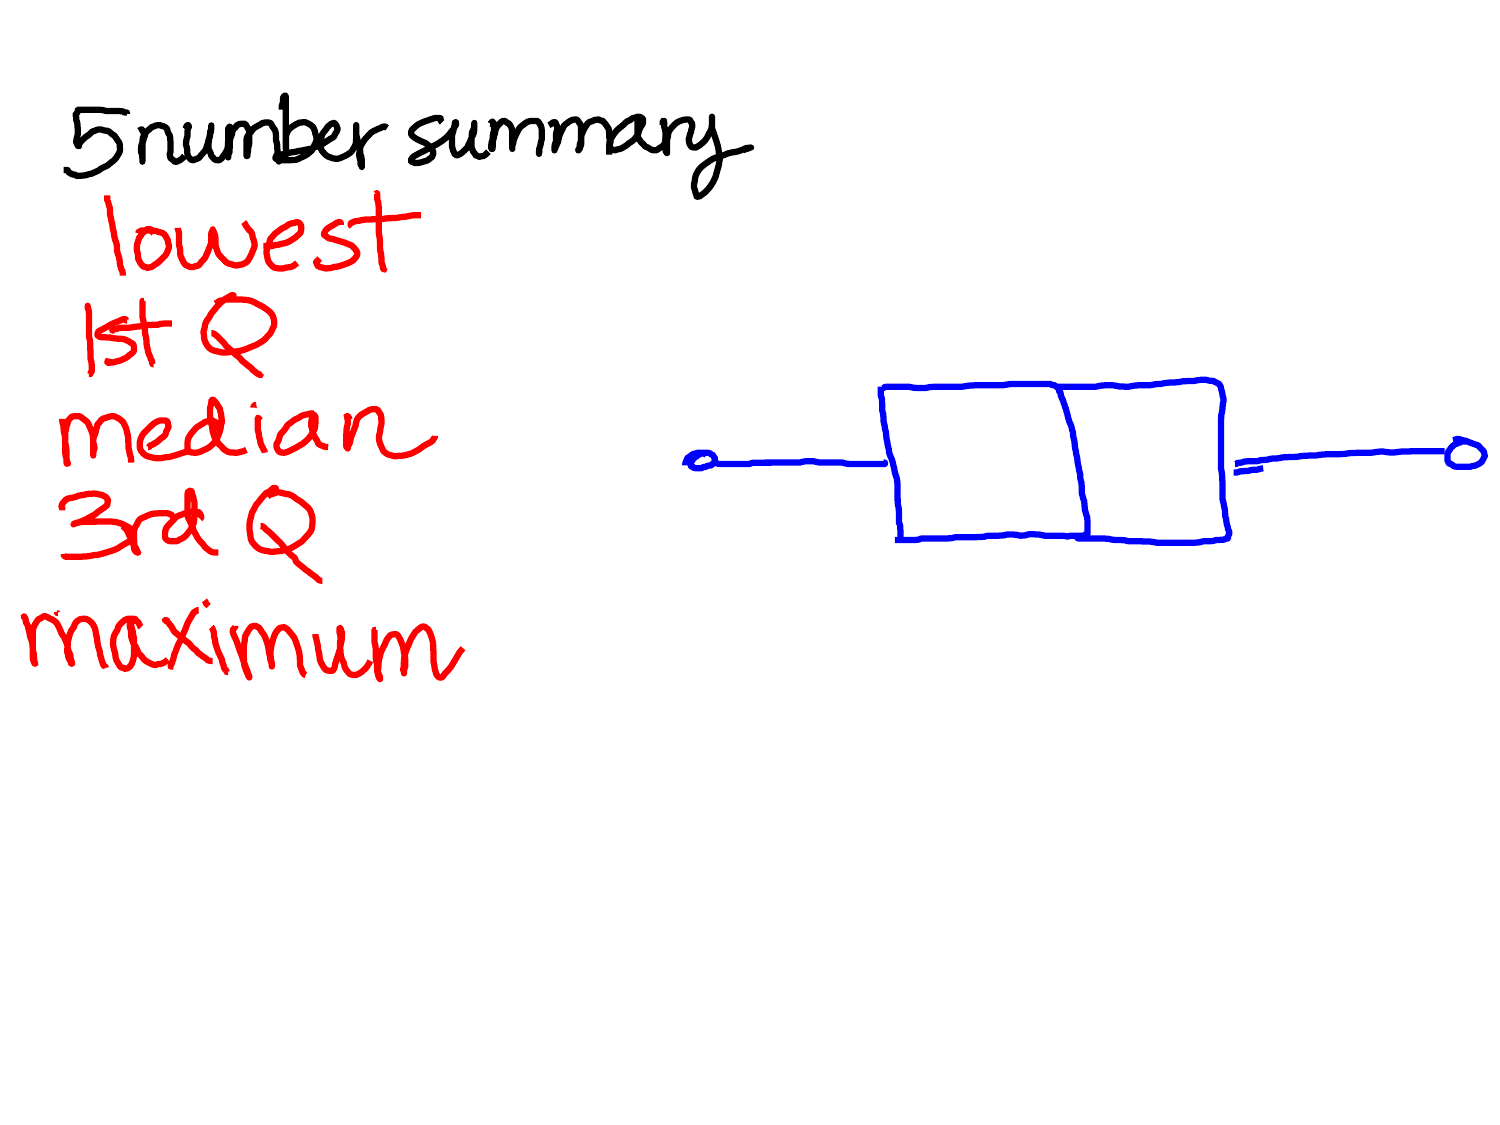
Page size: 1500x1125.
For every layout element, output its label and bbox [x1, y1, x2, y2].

text_box [143, 327, 154, 365]
text_box [164, 490, 219, 554]
text_box [185, 637, 213, 662]
text_box [139, 124, 186, 163]
text_box [231, 625, 306, 679]
text_box [489, 120, 543, 151]
text_box [111, 322, 172, 332]
text_box [662, 115, 752, 198]
text_box [138, 419, 188, 460]
text_box [608, 116, 664, 152]
text_box [315, 221, 359, 270]
text_box [164, 619, 182, 638]
text_box [1235, 450, 1445, 465]
text_box [882, 383, 1074, 541]
text_box [176, 221, 256, 268]
text_box [275, 412, 329, 454]
text_box [713, 460, 886, 465]
text_box [1057, 378, 1231, 544]
text_box [60, 492, 131, 558]
text_box [122, 512, 174, 554]
text_box [211, 332, 262, 377]
text_box [410, 117, 489, 164]
text_box [186, 398, 247, 454]
text_box [248, 487, 314, 553]
text_box [106, 195, 124, 276]
text_box [136, 228, 170, 269]
text_box [22, 615, 107, 669]
text_box [314, 627, 371, 676]
text_box [257, 416, 266, 453]
text_box [375, 192, 380, 218]
text_box [373, 625, 464, 680]
text_box [260, 525, 323, 582]
text_box [345, 408, 436, 458]
text_box [210, 626, 229, 673]
text_box [63, 108, 128, 177]
text_box [1446, 438, 1486, 468]
text_box [202, 294, 276, 354]
text_box [185, 121, 279, 161]
text_box [61, 415, 132, 465]
text_box [96, 318, 135, 364]
text_box [141, 300, 148, 324]
text_box [377, 222, 386, 271]
text_box [1233, 467, 1264, 474]
text_box [548, 118, 611, 155]
text_box [112, 618, 169, 670]
text_box [274, 94, 388, 168]
text_box [169, 609, 199, 668]
text_box [86, 304, 93, 375]
text_box [684, 452, 716, 469]
text_box [263, 221, 303, 270]
text_box [349, 214, 421, 227]
